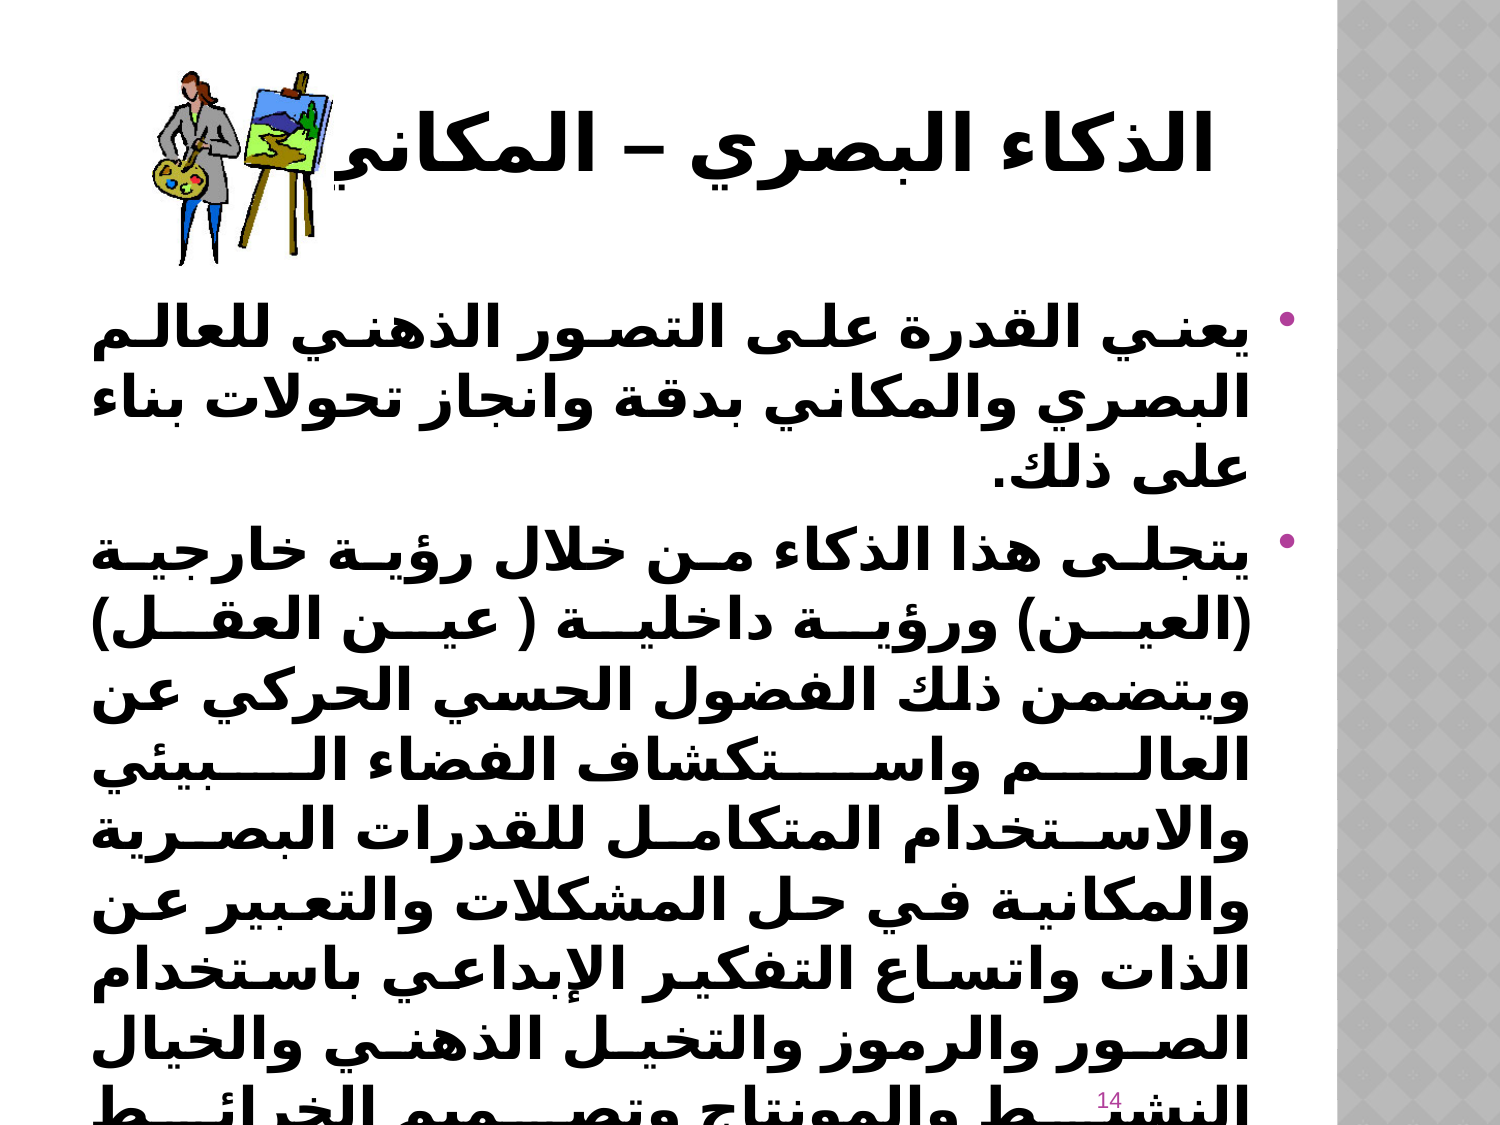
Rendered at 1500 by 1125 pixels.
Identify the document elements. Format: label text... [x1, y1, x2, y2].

slide_number 14 [1025, 1075, 1123, 1113]
picture [151, 69, 334, 268]
title الذكاء البصري – المكاني [75, 35, 1425, 188]
list يعني القدرة على التصور الذهني للعالم البصري والمكاني بدقة وانجاز تحولات بناء على ذلك. يتجلى هذا الذكاء من خلال رؤية خارجية (العين) ورؤية داخلية ( عين العقل) ويتضمن ذلك الفضول الحسي الحركي عن العالم واستكشاف الفضاء البيئي والاستخدام المتكامل للقدرات البصرية والمكانية في حل المشكلات والتعبير عن الذات واتساع التفكير الإبداعي باستخدام الصور والرموز والتخيل الذهني والخيال النشيط والمونتاج وتصميم الخرائط والصور الزيتية والنحت وفن صنع الملصقات والرسوم وخلق سيناريوهات مهمة في العقل. [74, 198, 1313, 1079]
